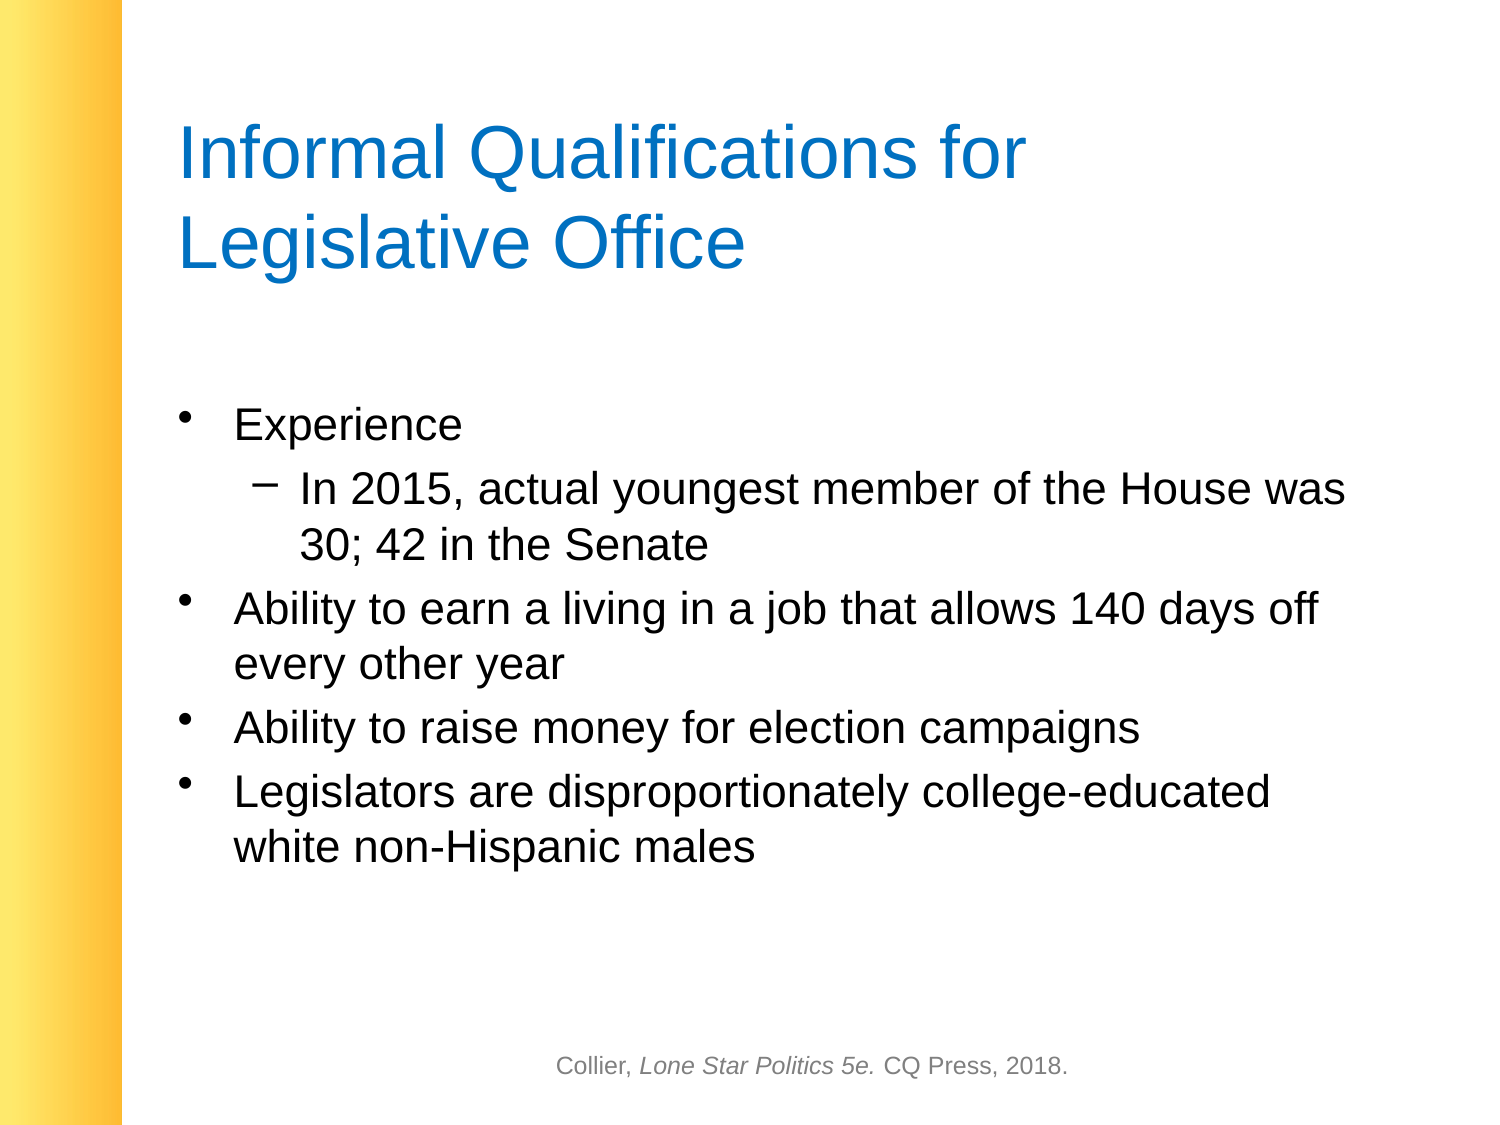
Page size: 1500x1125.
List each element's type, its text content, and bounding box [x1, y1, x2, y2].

picture [0, 0, 1500, 1125]
text_box Collier, Lone Star Politics 5e. CQ Press, 2018. [525, 1042, 1100, 1087]
list Experience In 2015, actual youngest member of the House was 30; 42 in the Senate Ability to earn a living in a job that allows 140 days off every other year Ability to raise money for election campaigns Legislators are disproportionately college-educated white non-Hispanic males [162, 387, 1400, 913]
title Informal Qualifications for Legislative Office [162, 99, 1275, 288]
